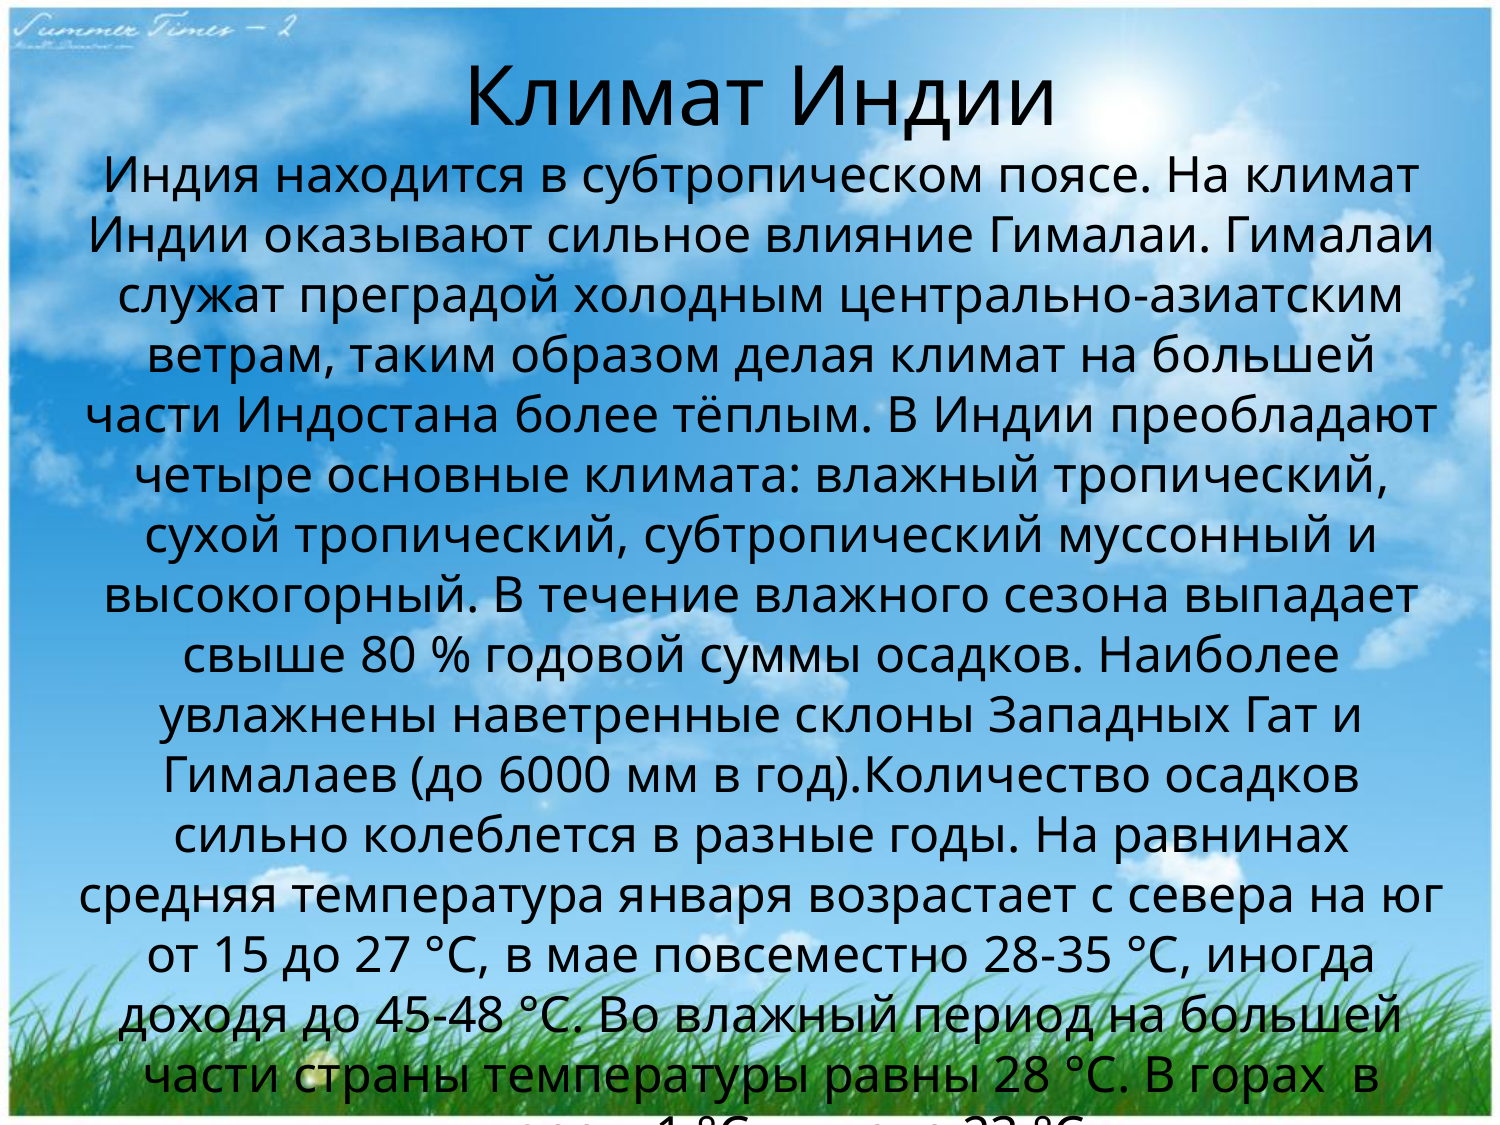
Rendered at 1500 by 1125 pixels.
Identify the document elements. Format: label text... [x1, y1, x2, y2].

text_box Климат Индии Индия находится в субтропическом поясе. На климат Индии оказывают сильное влияние Гималаи. Гималаи служат преградой холодным центрально-азиатским ветрам, таким образом делая климат на большей части Индостана более тёплым. В Индии преобладают четыре основные климата: влажный тропический, сухой тропический, субтропический муссонный и высокогорный. В течение влажного сезона выпадает свыше 80 % годовой суммы осадков. Наиболее увлажнены наветренные склоны Западных Гат и Гималаев (до 6000 мм в год).Количество осадков сильно колеблется в разные годы. На равнинах средняя температура января возрастает с севера на юг от 15 до 27 °C, в мае повсеместно 28-35 °C, иногда доходя до 45-48 °C. Во влажный период на большей части страны температуры равны 28 °C. В горах в январе −1 °C, в июле 23 °C. [58, 35, 1465, 1125]
picture [0, 0, 1500, 1125]
